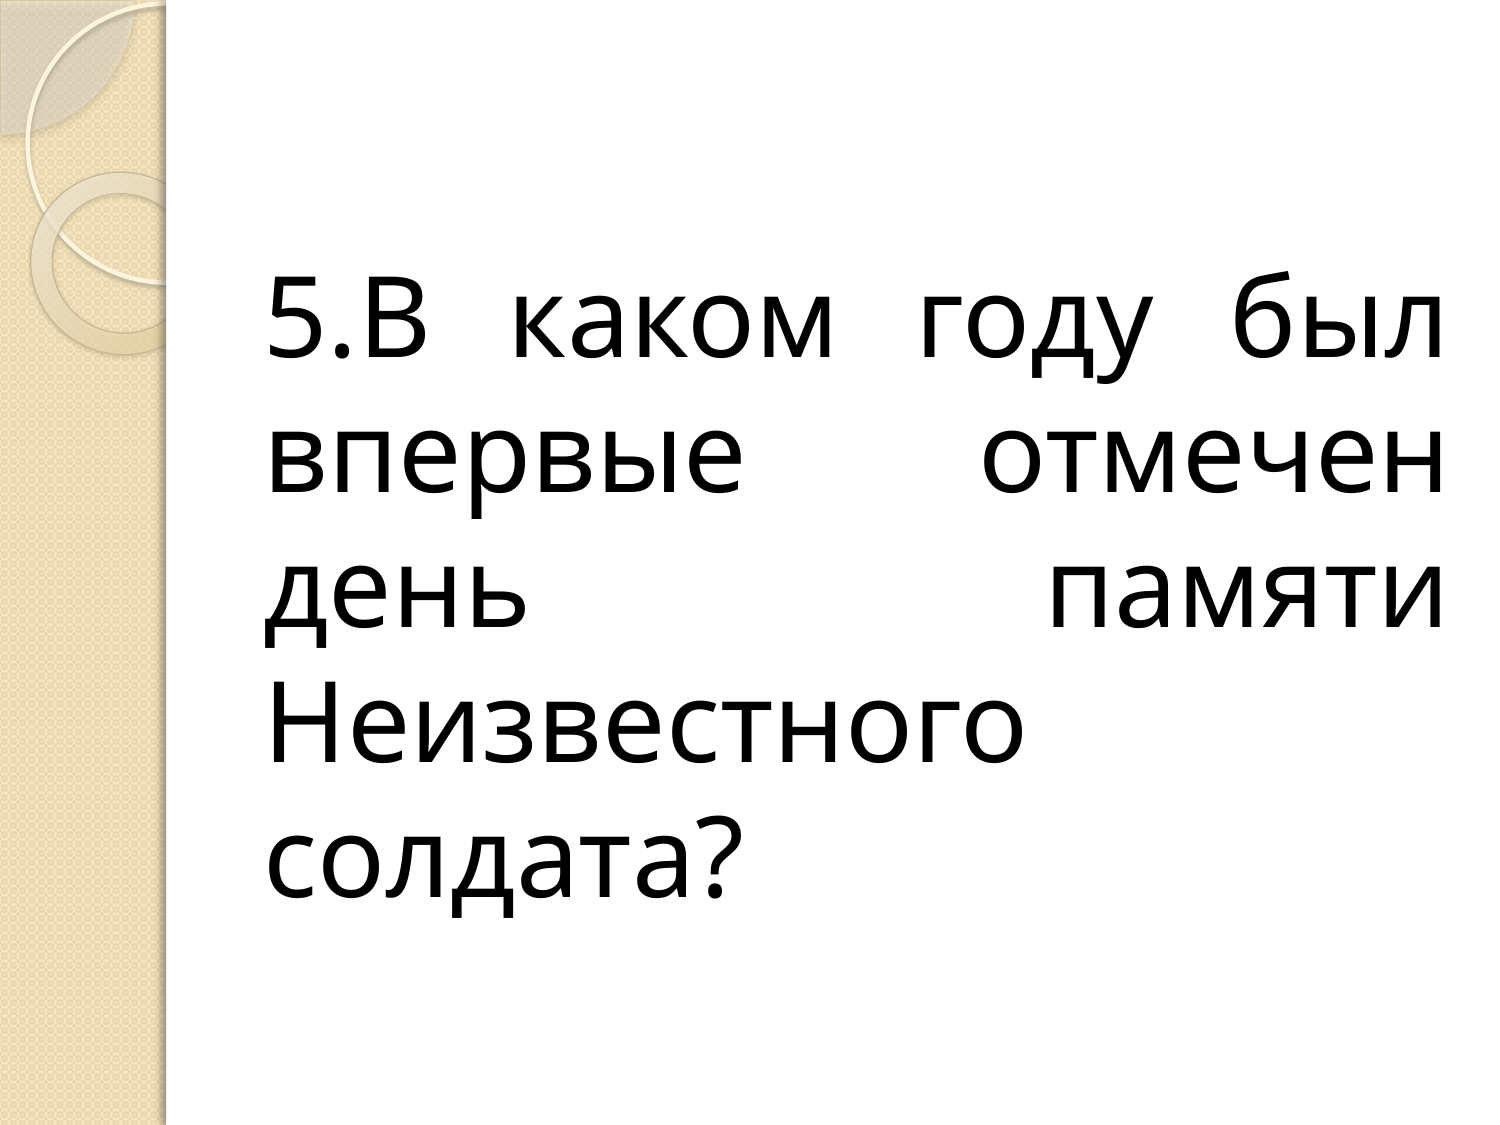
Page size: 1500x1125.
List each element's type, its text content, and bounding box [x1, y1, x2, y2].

list 5.В каком году был впервые отмечен день памяти Неизвестного солдата? [235, 237, 1466, 1025]
